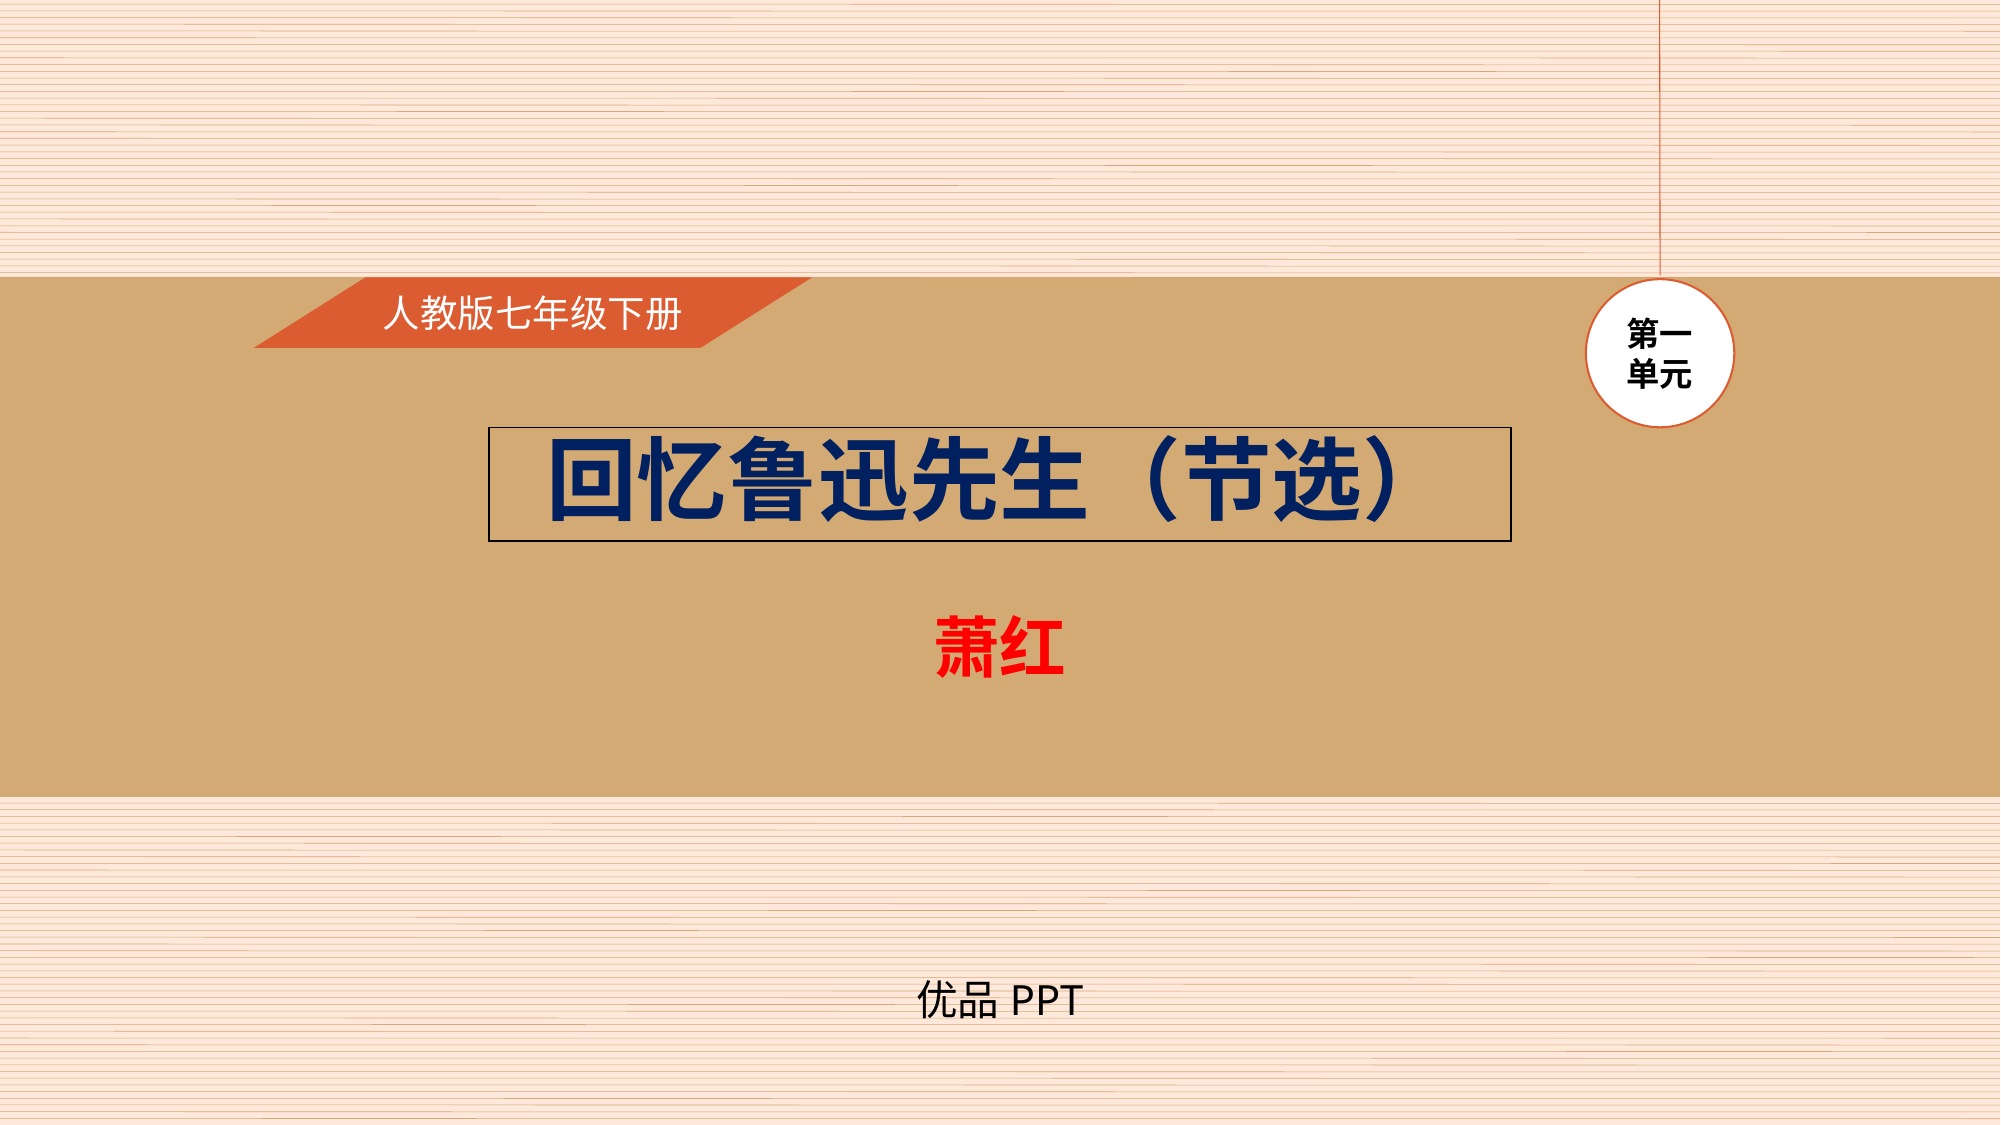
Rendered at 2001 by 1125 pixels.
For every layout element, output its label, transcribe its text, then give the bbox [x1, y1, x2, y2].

text_box 人教版七年级下册 [250, 276, 816, 349]
text_box 优品PPT [249, 961, 1750, 1031]
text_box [1585, 0, 1735, 428]
text_box 萧红 [918, 574, 1082, 694]
title 回忆鲁迅先生（节选） [488, 427, 1512, 542]
